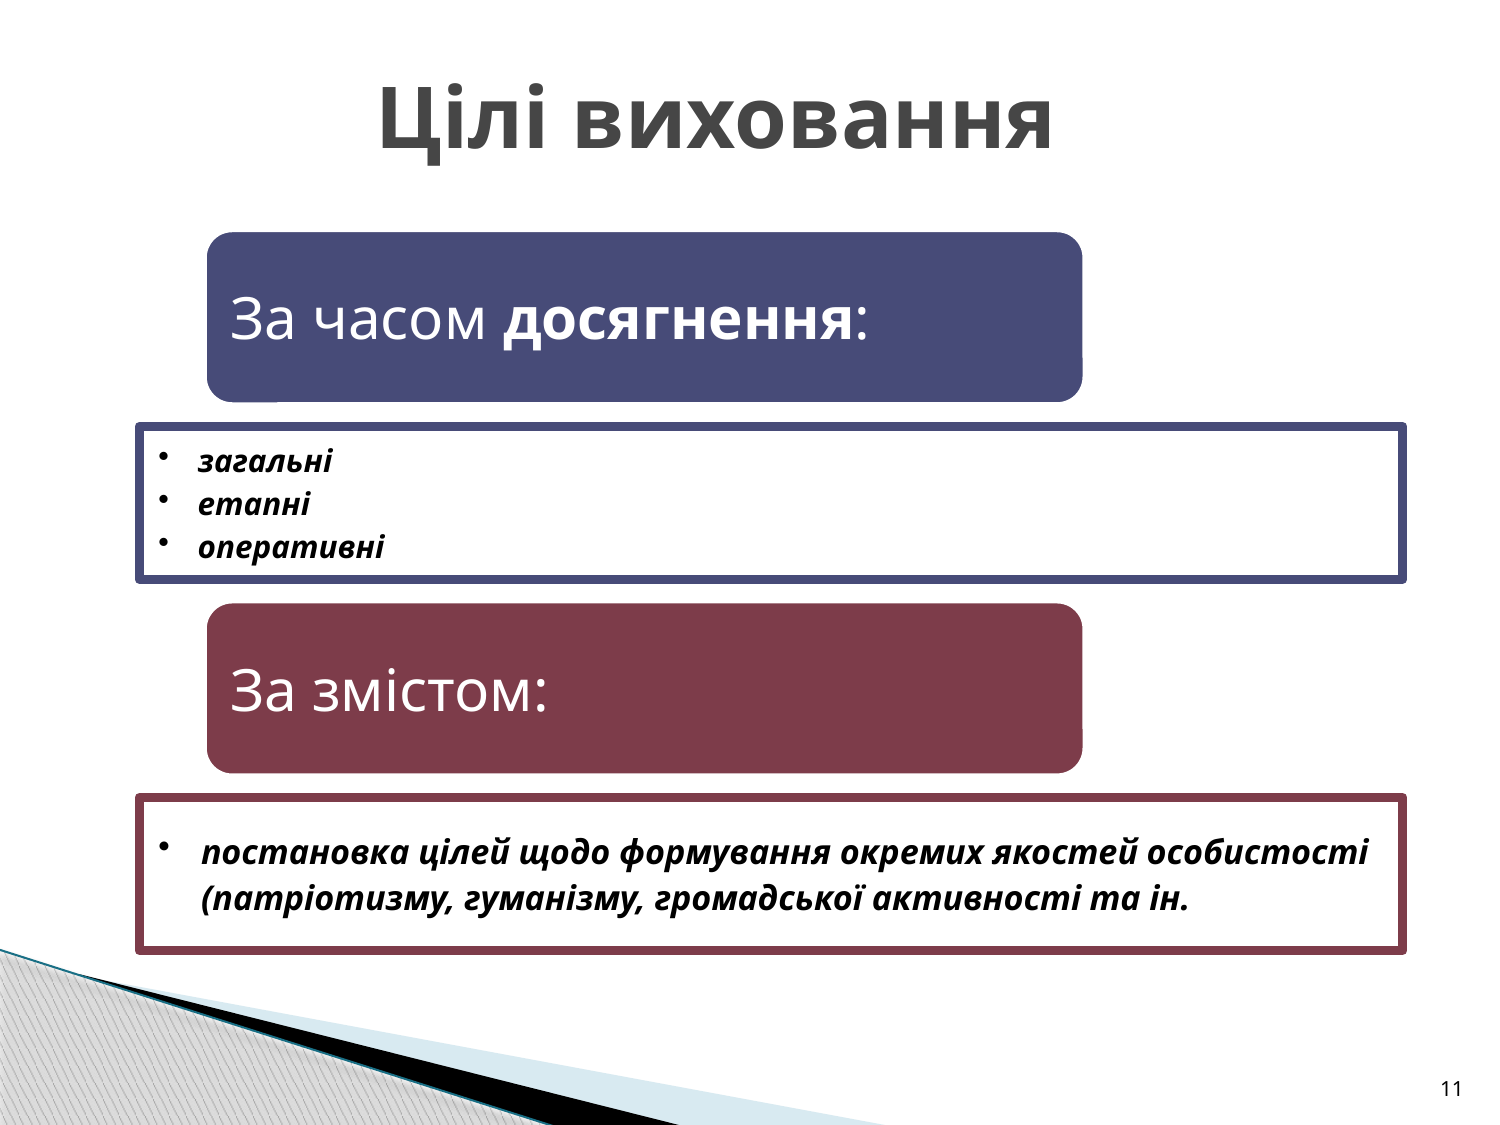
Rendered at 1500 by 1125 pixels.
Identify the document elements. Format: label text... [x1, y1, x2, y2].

slide_number 11 [1418, 1051, 1479, 1112]
title Цілі виховання [41, 20, 1392, 209]
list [138, 207, 1404, 951]
